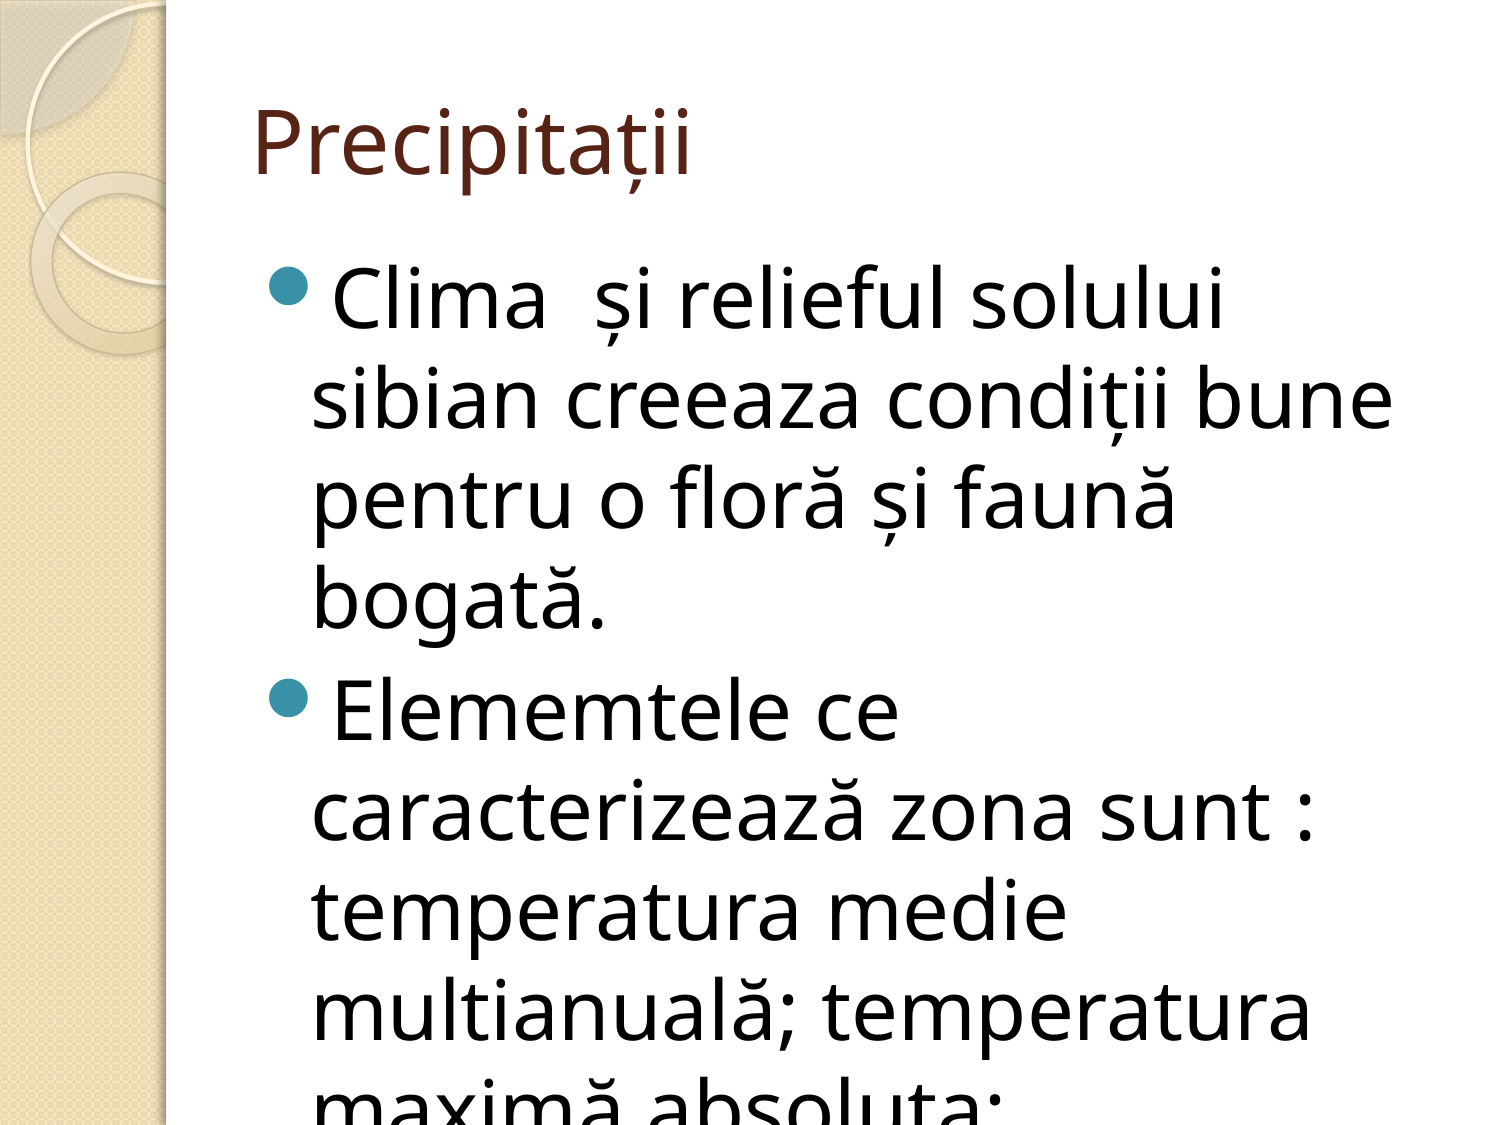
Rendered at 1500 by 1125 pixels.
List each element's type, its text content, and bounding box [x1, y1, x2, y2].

list Clima și relieful solului sibian creeaza condiții bune pentru o floră și faună bogată. Elememtele ce caracterizează zona sunt : temperatura medie multianuală; temperatura maximă absoluta; temperatura minimă absolută [235, 237, 1442, 961]
title Precipitații [235, 45, 1466, 233]
